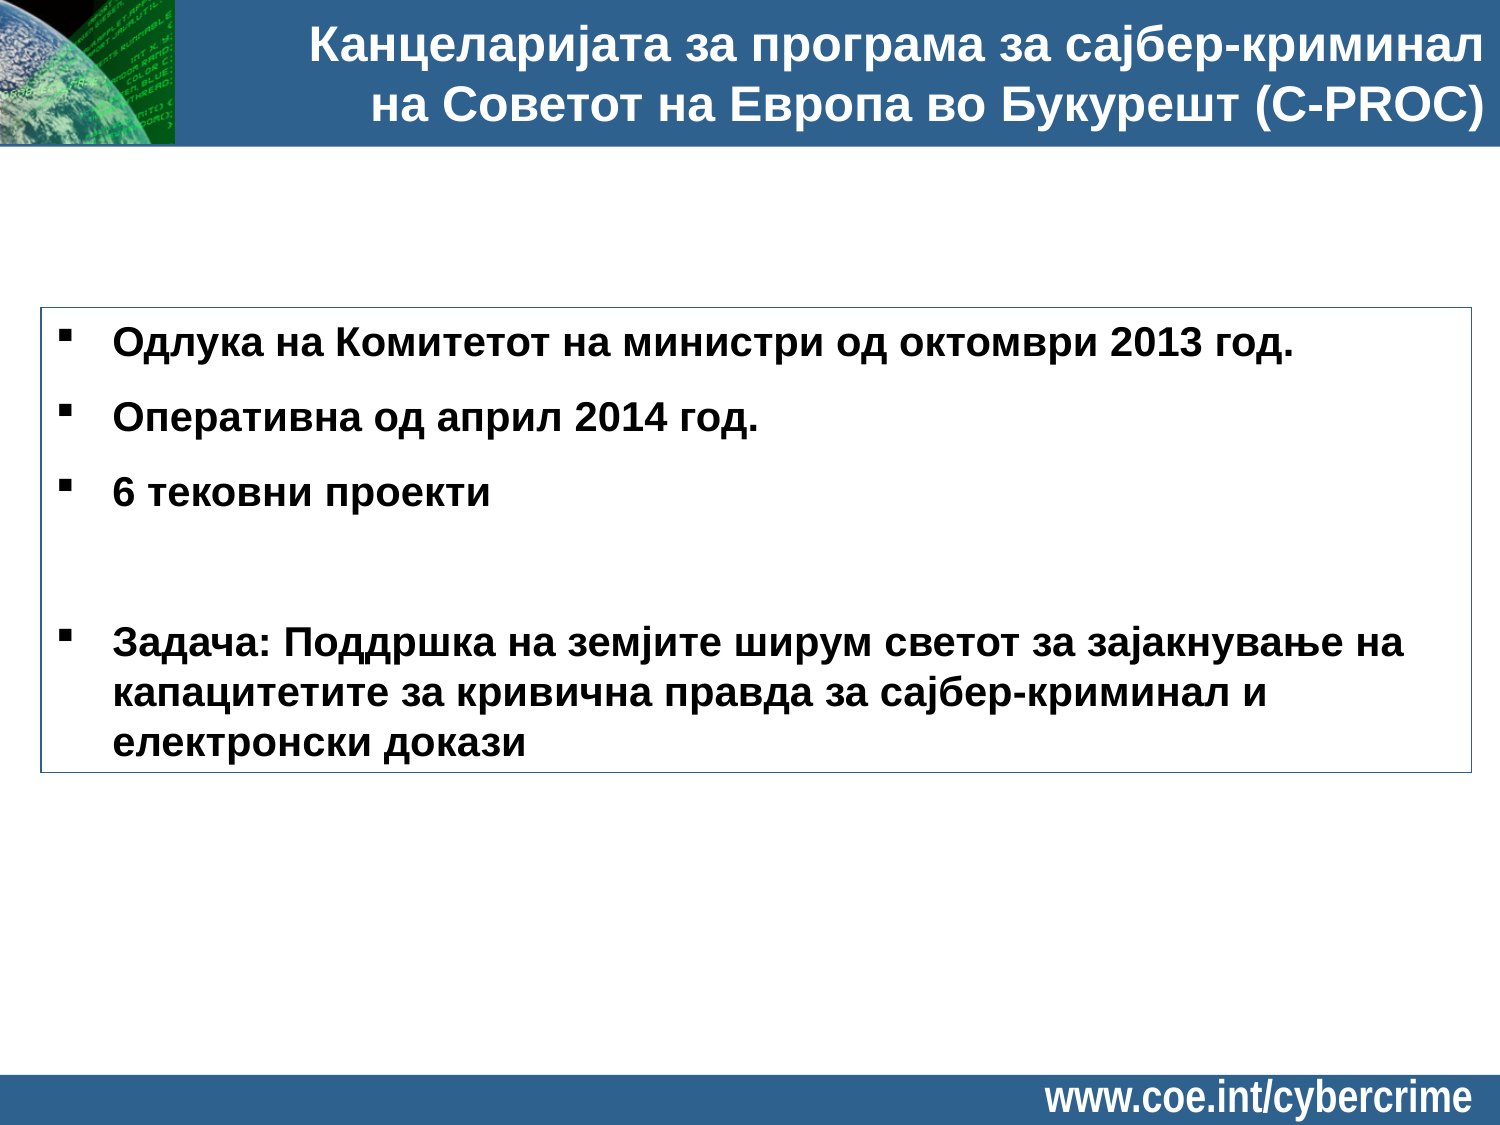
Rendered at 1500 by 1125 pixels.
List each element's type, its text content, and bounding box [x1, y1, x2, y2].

text_box Одлука на Комитетот на министри од октомври 2013 год. Оперативна од април 2014 год. 6 тековни проекти Задача: Поддршка на земјите ширум светот за зајакнување на капацитетите за кривична правда за сајбер-криминал и електронски докази [41, 307, 1472, 773]
picture [0, 0, 175, 144]
text_box www.coe.int/cybercrime [1030, 1059, 1500, 1125]
text_box Канцеларијата за програма за сајбер-криминал на Советот на Европа во Букурешт (C-PROC) [177, 0, 1500, 149]
text_box [0, 1073, 1030, 1125]
